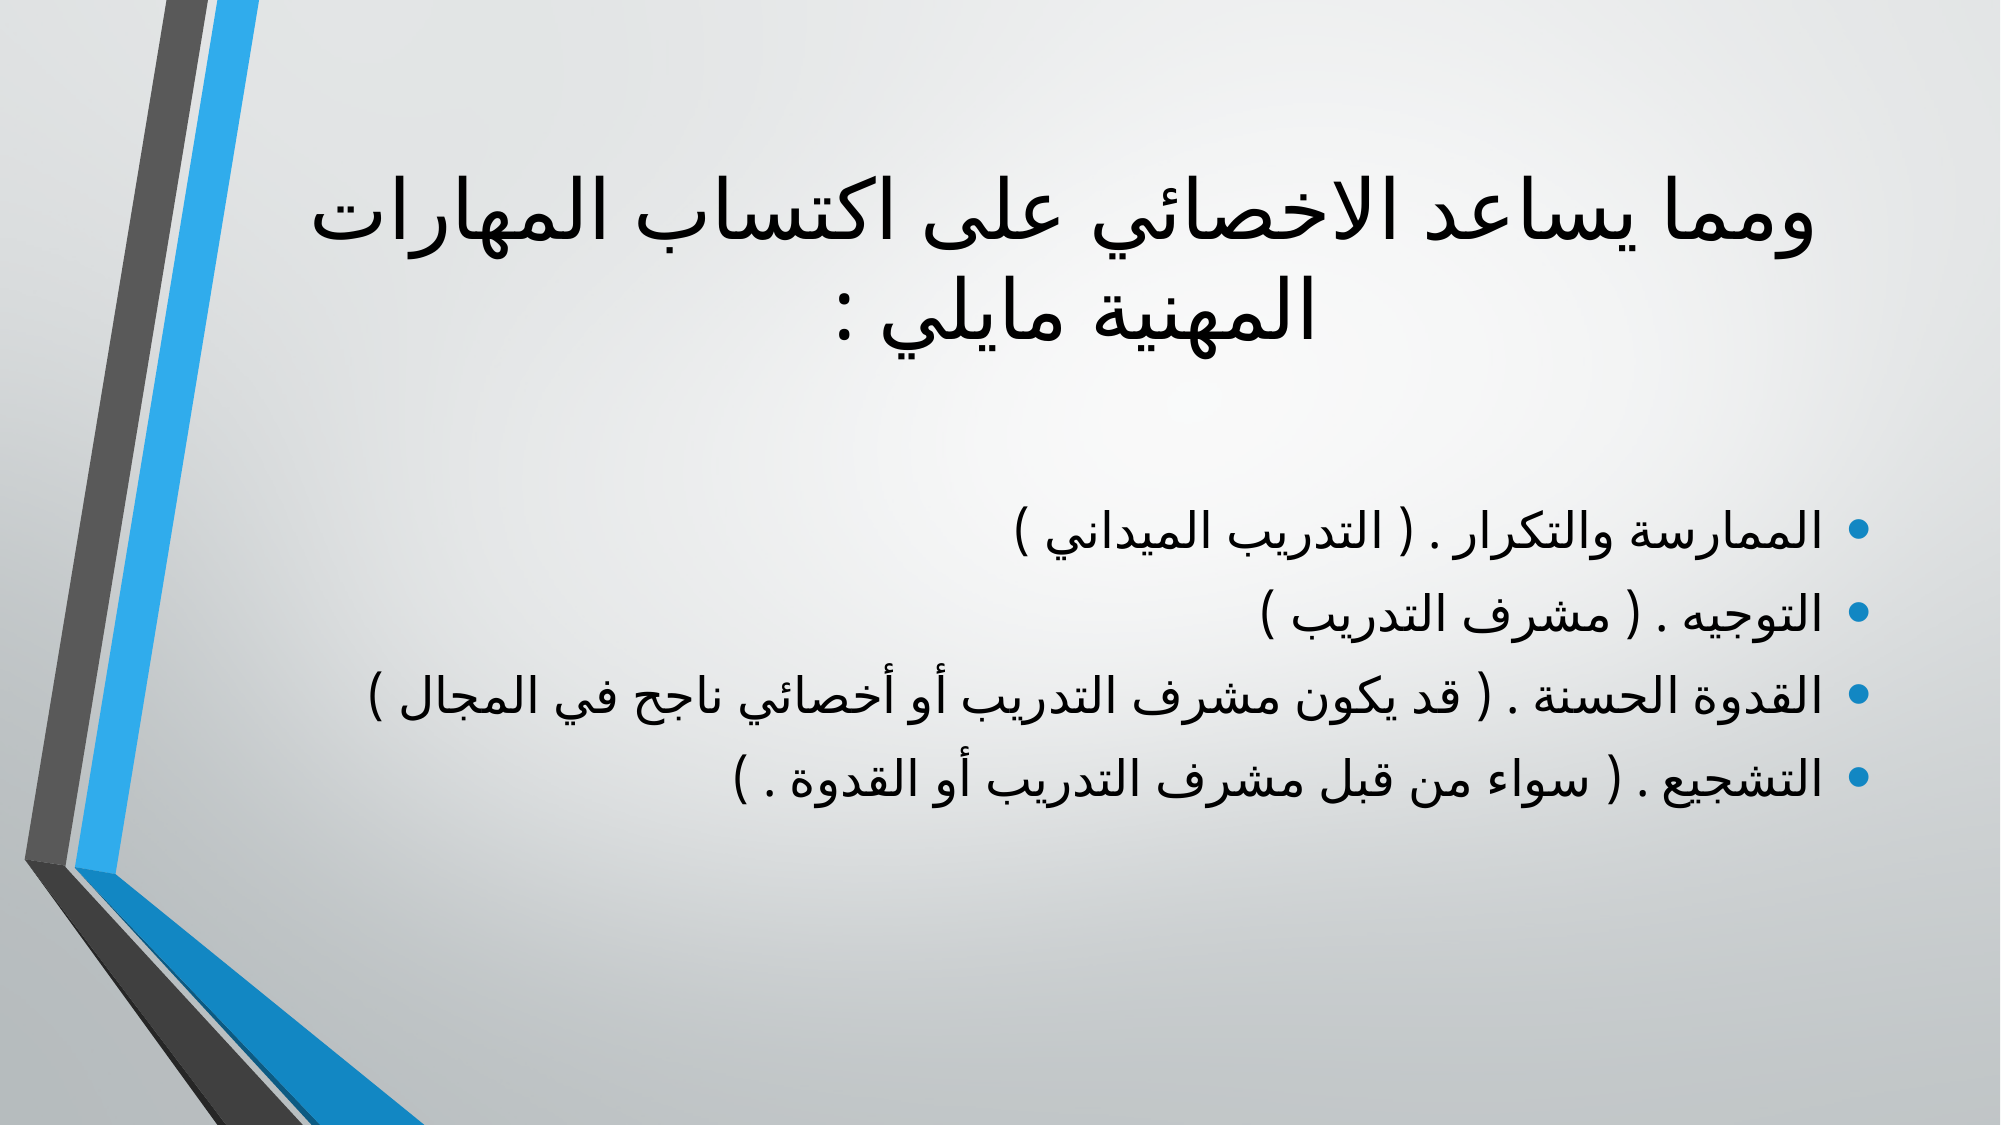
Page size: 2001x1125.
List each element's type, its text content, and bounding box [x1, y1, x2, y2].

title ومما يساعد الاخصائي على اكتساب المهارات المهنية مايلي : [243, 112, 1887, 400]
list الممارسة والتكرار . ( التدريب الميداني ) التوجيه . ( مشرف التدريب ) القدوة الحسنة . ( قد يكون مشرف التدريب أو أخصائي ناجح في المجال ) التشجيع . ( سواء من قبل مشرف التدريب أو القدوة . ) [243, 437, 1887, 950]
